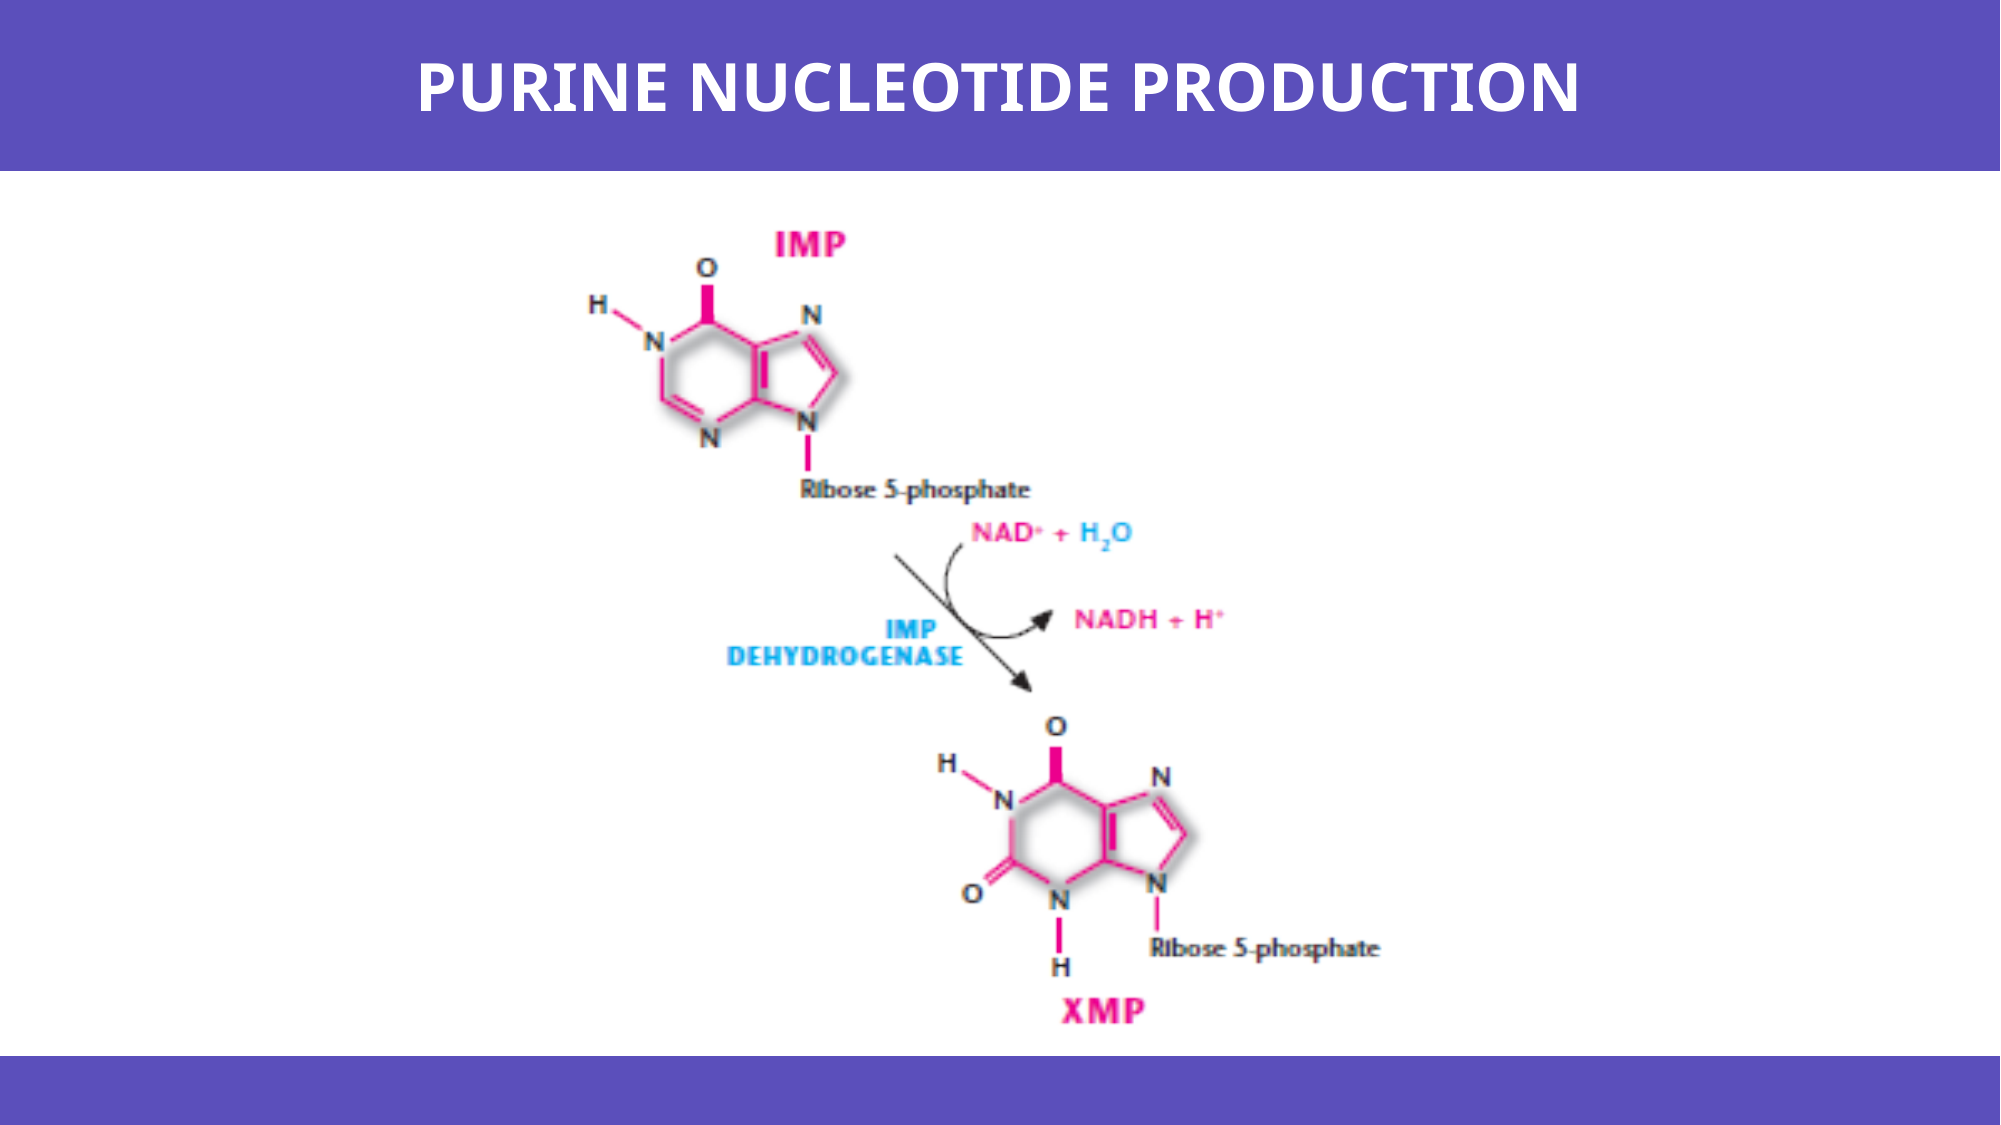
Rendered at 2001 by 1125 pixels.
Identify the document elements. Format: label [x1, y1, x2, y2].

picture [0, 1056, 2000, 1125]
picture [521, 185, 1479, 1042]
picture [0, 0, 2000, 171]
